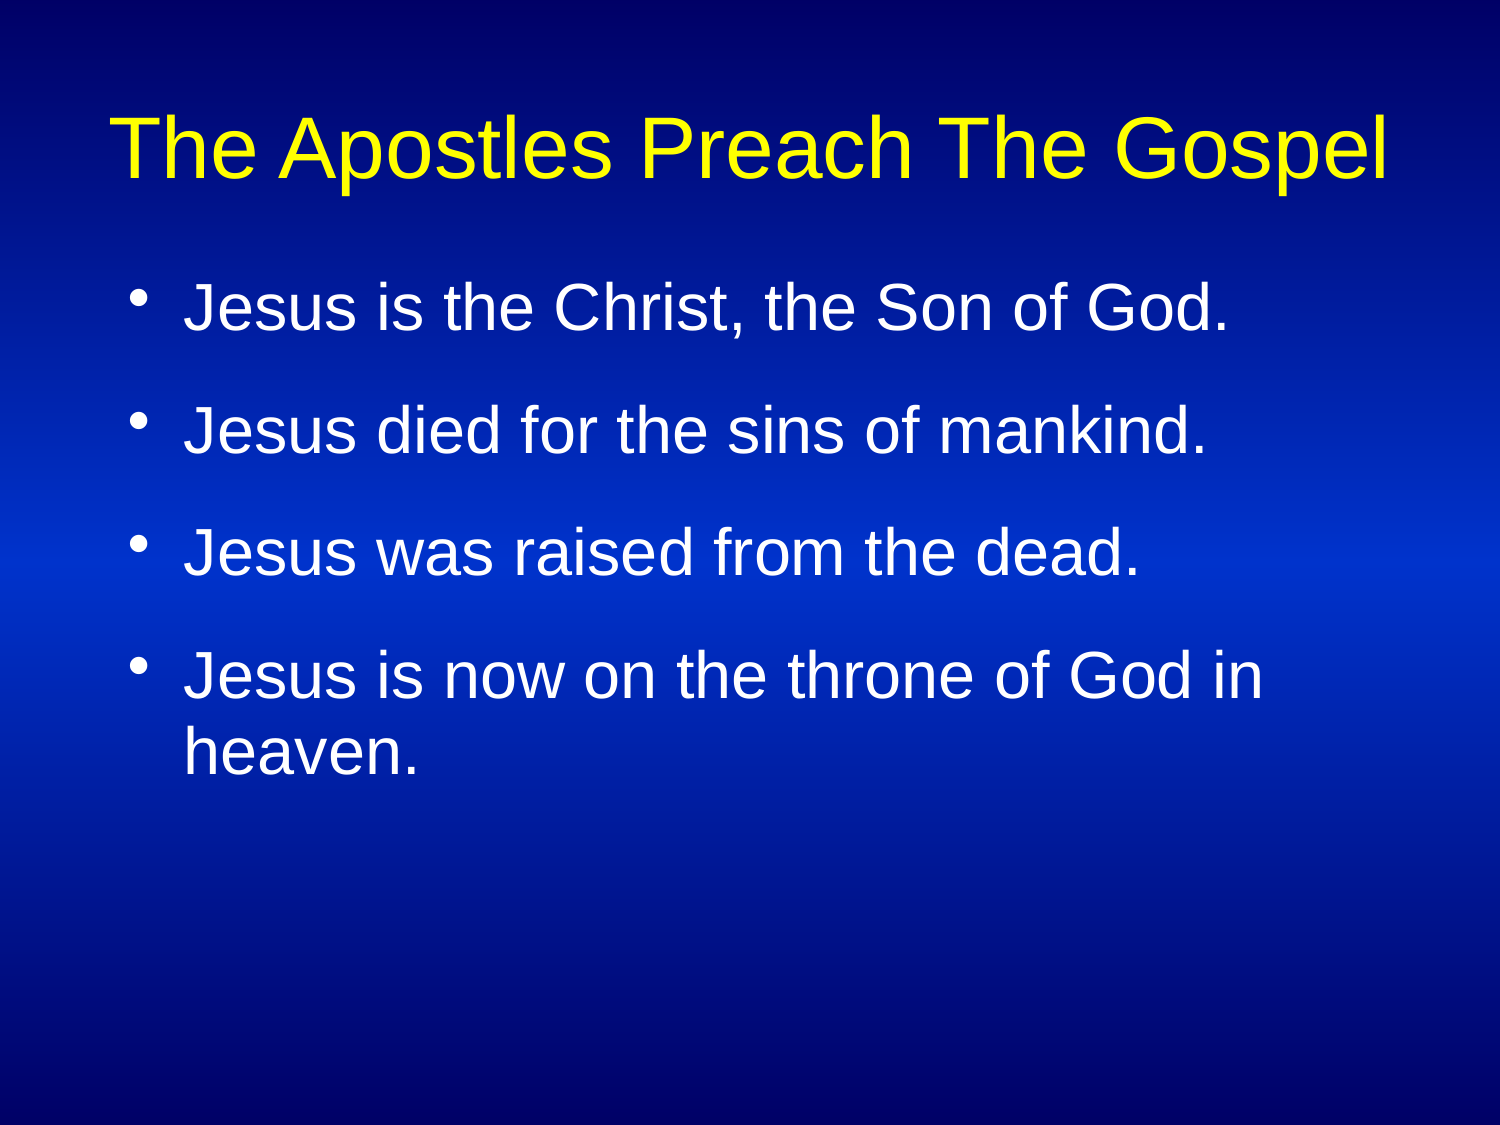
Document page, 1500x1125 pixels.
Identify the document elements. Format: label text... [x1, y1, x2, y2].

list Jesus is the Christ, the Son of God. Jesus died for the sins of mankind. Jesus was raised from the dead. Jesus is now on the throne of God in heaven. [112, 262, 1463, 1125]
title The Apostles Preach The Gospel [37, 50, 1463, 238]
